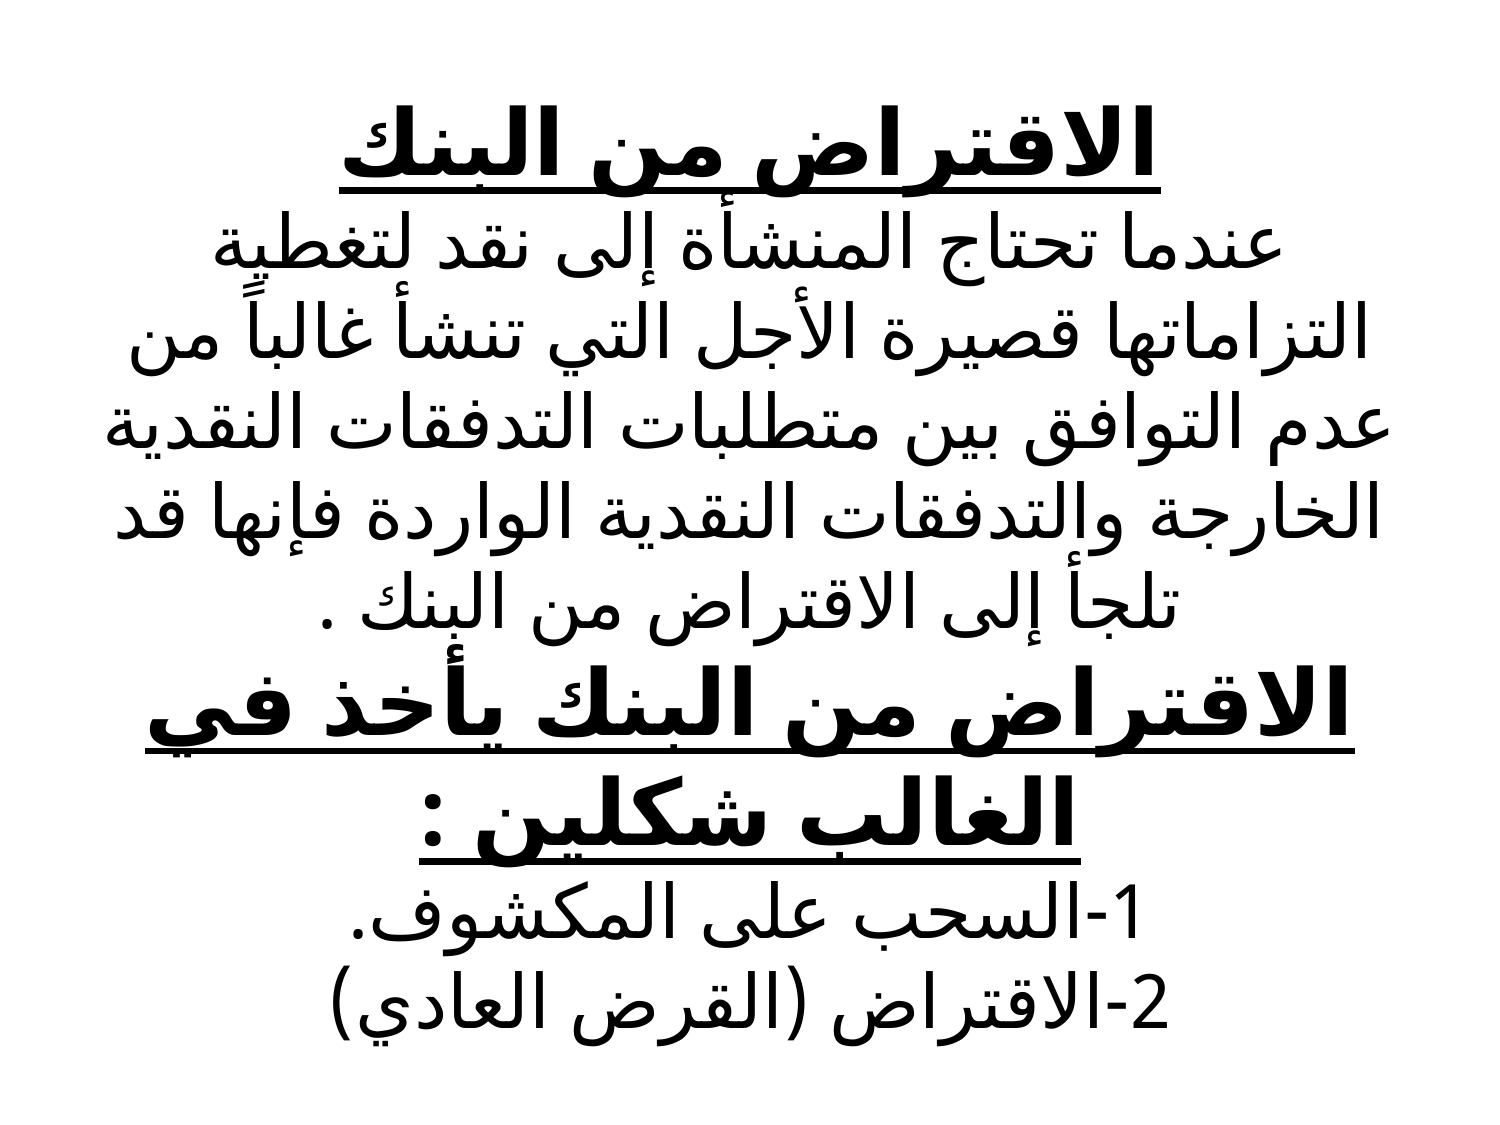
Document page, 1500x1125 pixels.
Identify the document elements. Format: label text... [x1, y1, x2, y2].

title الاقتراض من البنك عندما تحتاج المنشأة إلى نقد لتغطية التزاماتها قصيرة الأجل التي تنشأ غالباً من عدم التوافق بين متطلبات التدفقات النقدية الخارجة والتدفقات النقدية الواردة فإنها قد تلجأ إلى الاقتراض من البنك . الاقتراض من البنك يأخذ في الغالب شكلين : 1-السحب على المكشوف. 2-الاقتراض (القرض العادي) [75, 45, 1425, 1083]
